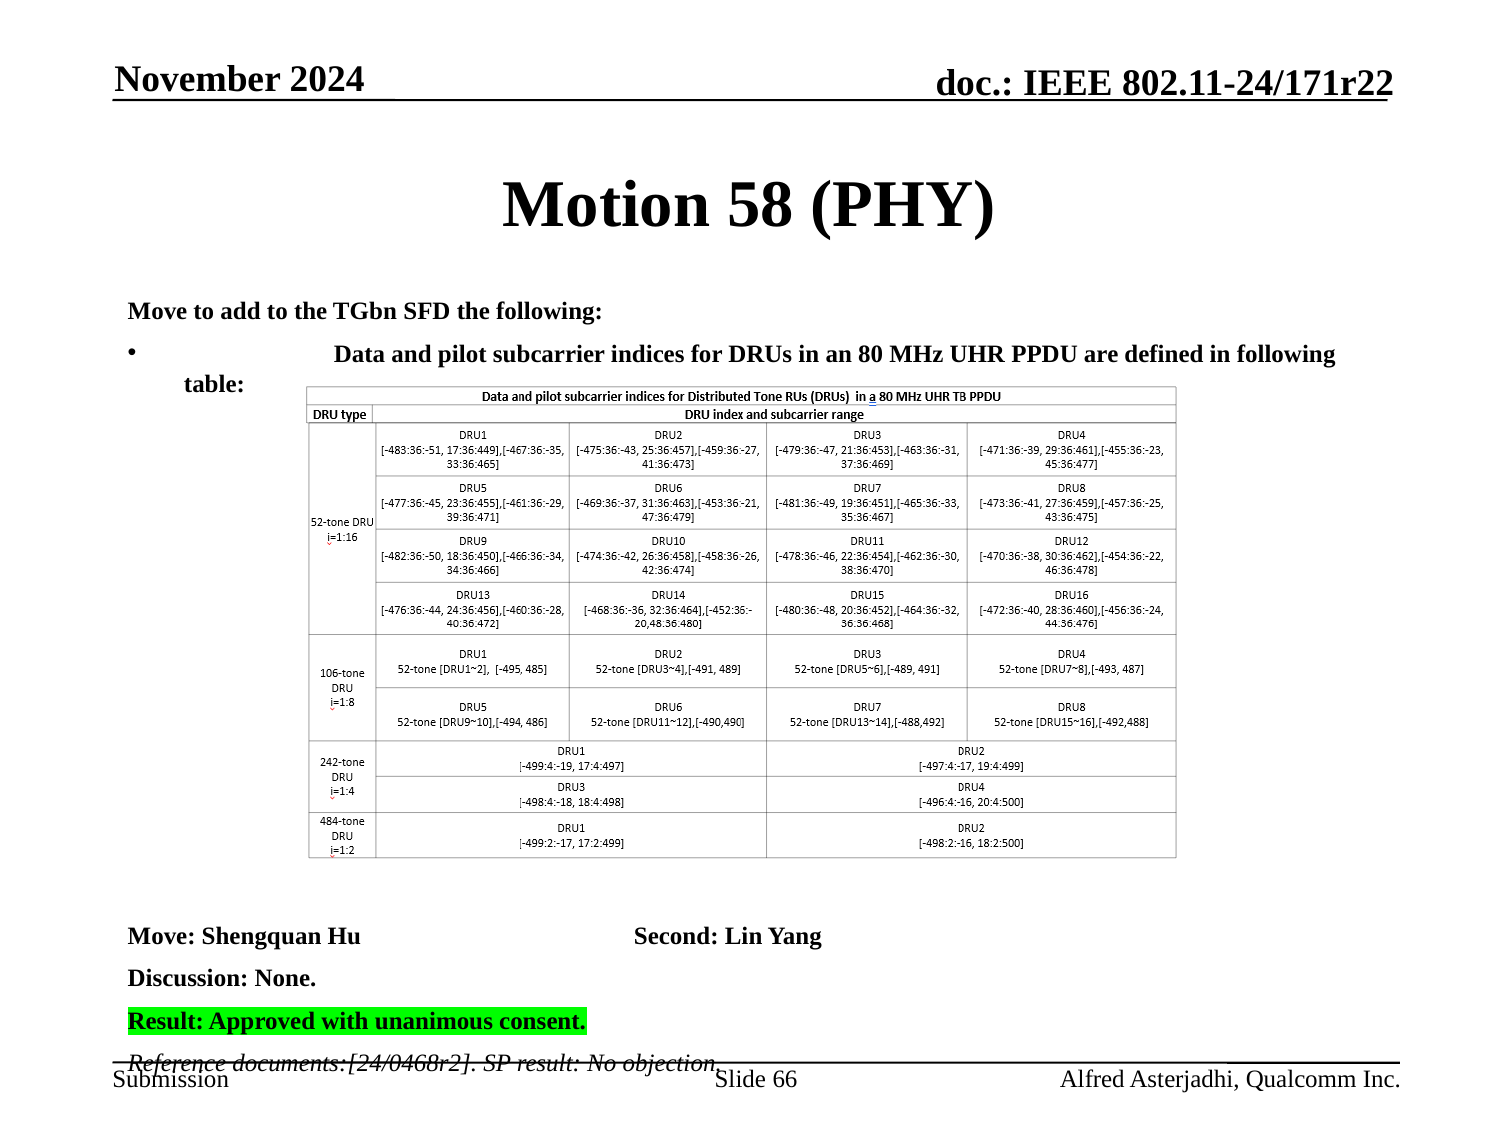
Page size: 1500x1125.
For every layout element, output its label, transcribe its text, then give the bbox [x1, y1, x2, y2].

slide_number Slide 66 [712, 1061, 800, 1123]
footer Alfred Asterjadhi, Qualcomm Inc. [878, 1061, 1402, 1093]
title Motion 58 (PHY) [112, 112, 1388, 286]
list Move to add to the TGbn SFD the following: Data and pilot subcarrier indices for DRUs in an 80 MHz UHR PPDU are defined in following table: Move: Shengquan Hu Second: Lin Yang Discussion: None. Result: Approved with unanimous consent. Reference documents:[24/0468r2]. SP result: No objection. [112, 286, 1388, 1063]
picture [299, 379, 1181, 863]
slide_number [114, 54, 423, 100]
